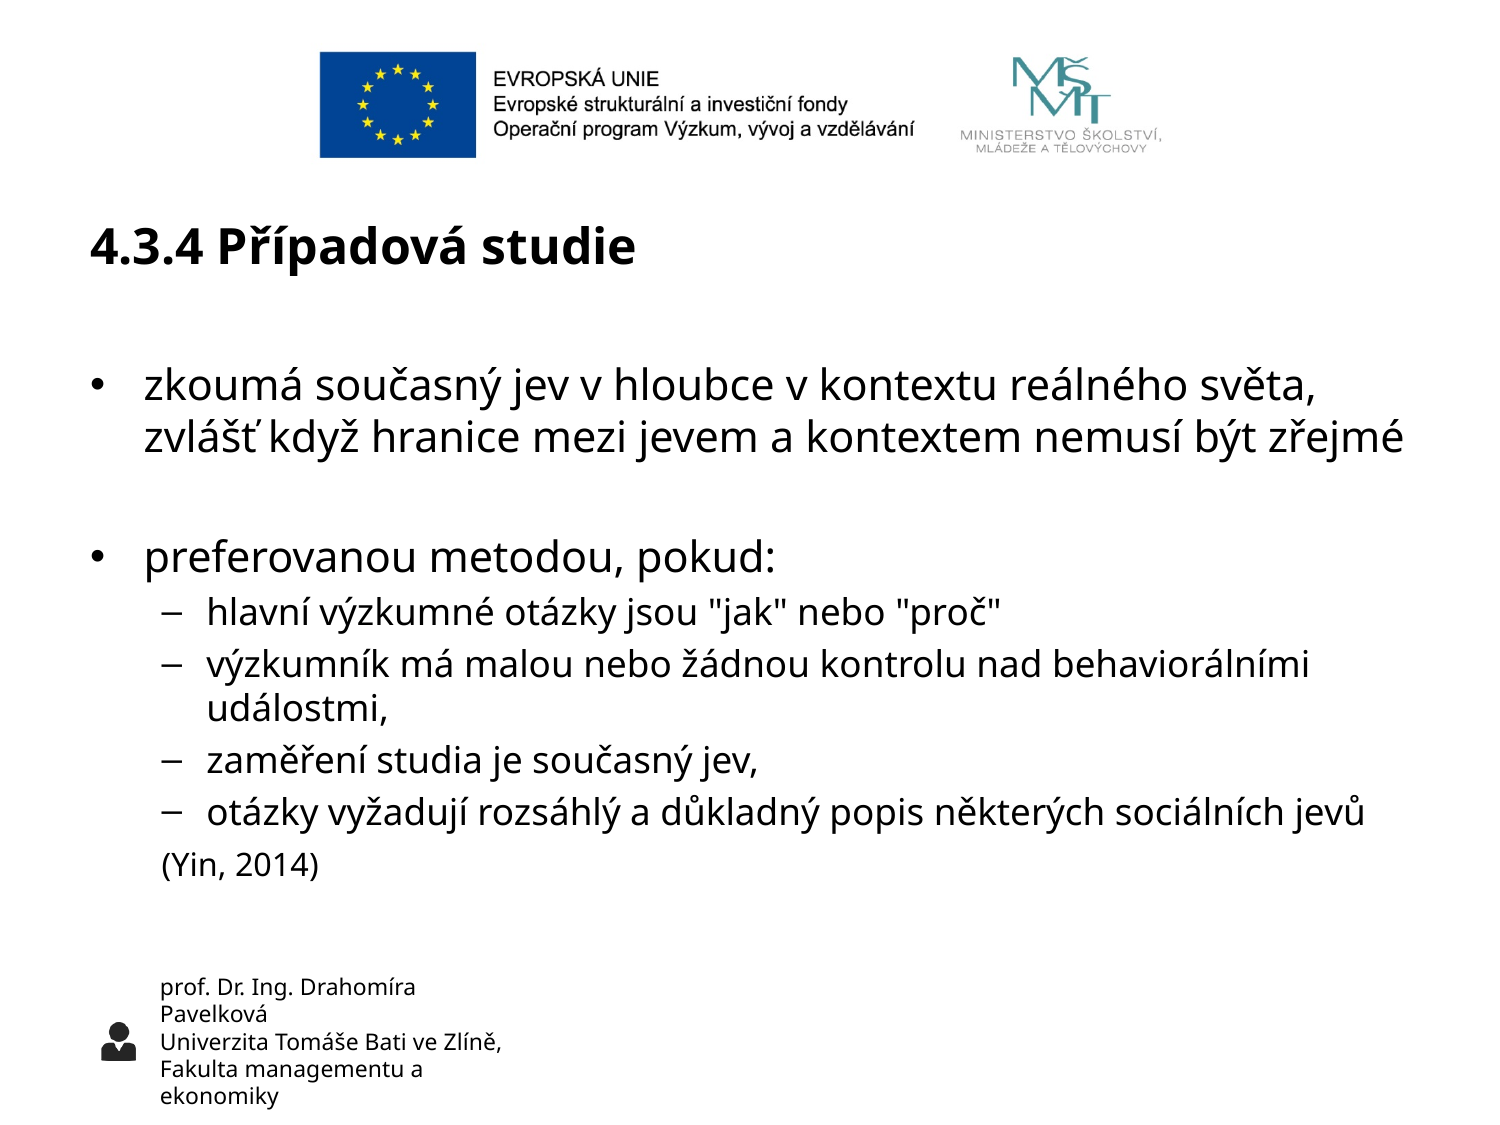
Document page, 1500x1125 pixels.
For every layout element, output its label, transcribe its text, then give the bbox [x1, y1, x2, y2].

title 4.3.4 Případová studie [75, 185, 1425, 305]
footer prof. Dr. Ing. Drahomíra Pavelková Univerzita Tomáše Bati ve Zlíně, Fakulta managementu a ekonomiky [145, 999, 526, 1083]
picture [101, 1021, 136, 1062]
list zkoumá současný jev v hloubce v kontextu reálného světa, zvlášť když hranice mezi jevem a kontextem nemusí být zřejmé preferovanou metodou, pokud: hlavní výzkumné otázky jsou "jak" nebo "proč" výzkumník má malou nebo žádnou kontrolu nad behaviorálními událostmi, zaměření studia je současný jev, otázky vyžadují rozsáhlý a důkladný popis některých sociálních jevů (Yin, 2014) [75, 349, 1425, 906]
picture [267, 0, 1213, 210]
